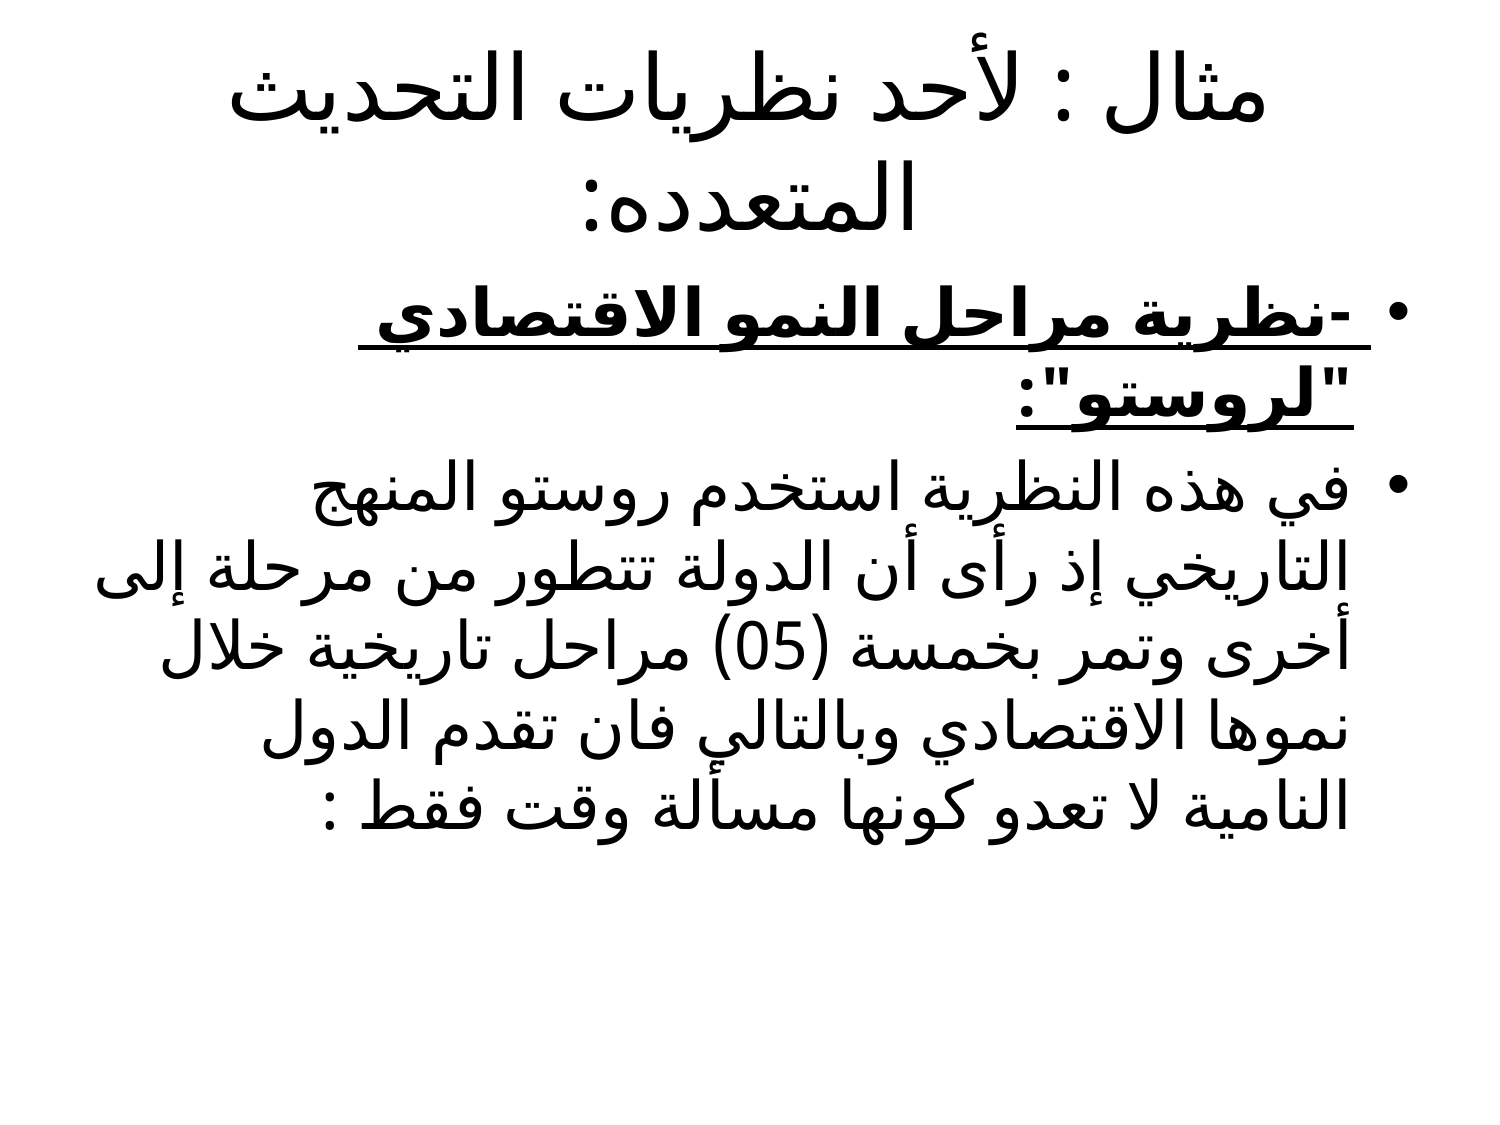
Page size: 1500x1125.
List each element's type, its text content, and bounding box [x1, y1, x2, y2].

title مثال : لأحد نظريات التحديث المتعدده: [75, 45, 1425, 233]
list -نظرية مراحل النمو الاقتصادي "لروستو": في هذه النظرية استخدم روستو المنهج التاريخي إذ رأى أن الدولة تتطور من مرحلة إلى أخرى وتمر بخمسة (05) مراحل تاريخية خلال نموها الاقتصادي وبالتالي فان تقدم الدول النامية لا تعدو كونها مسألة وقت فقط : [75, 262, 1425, 1005]
